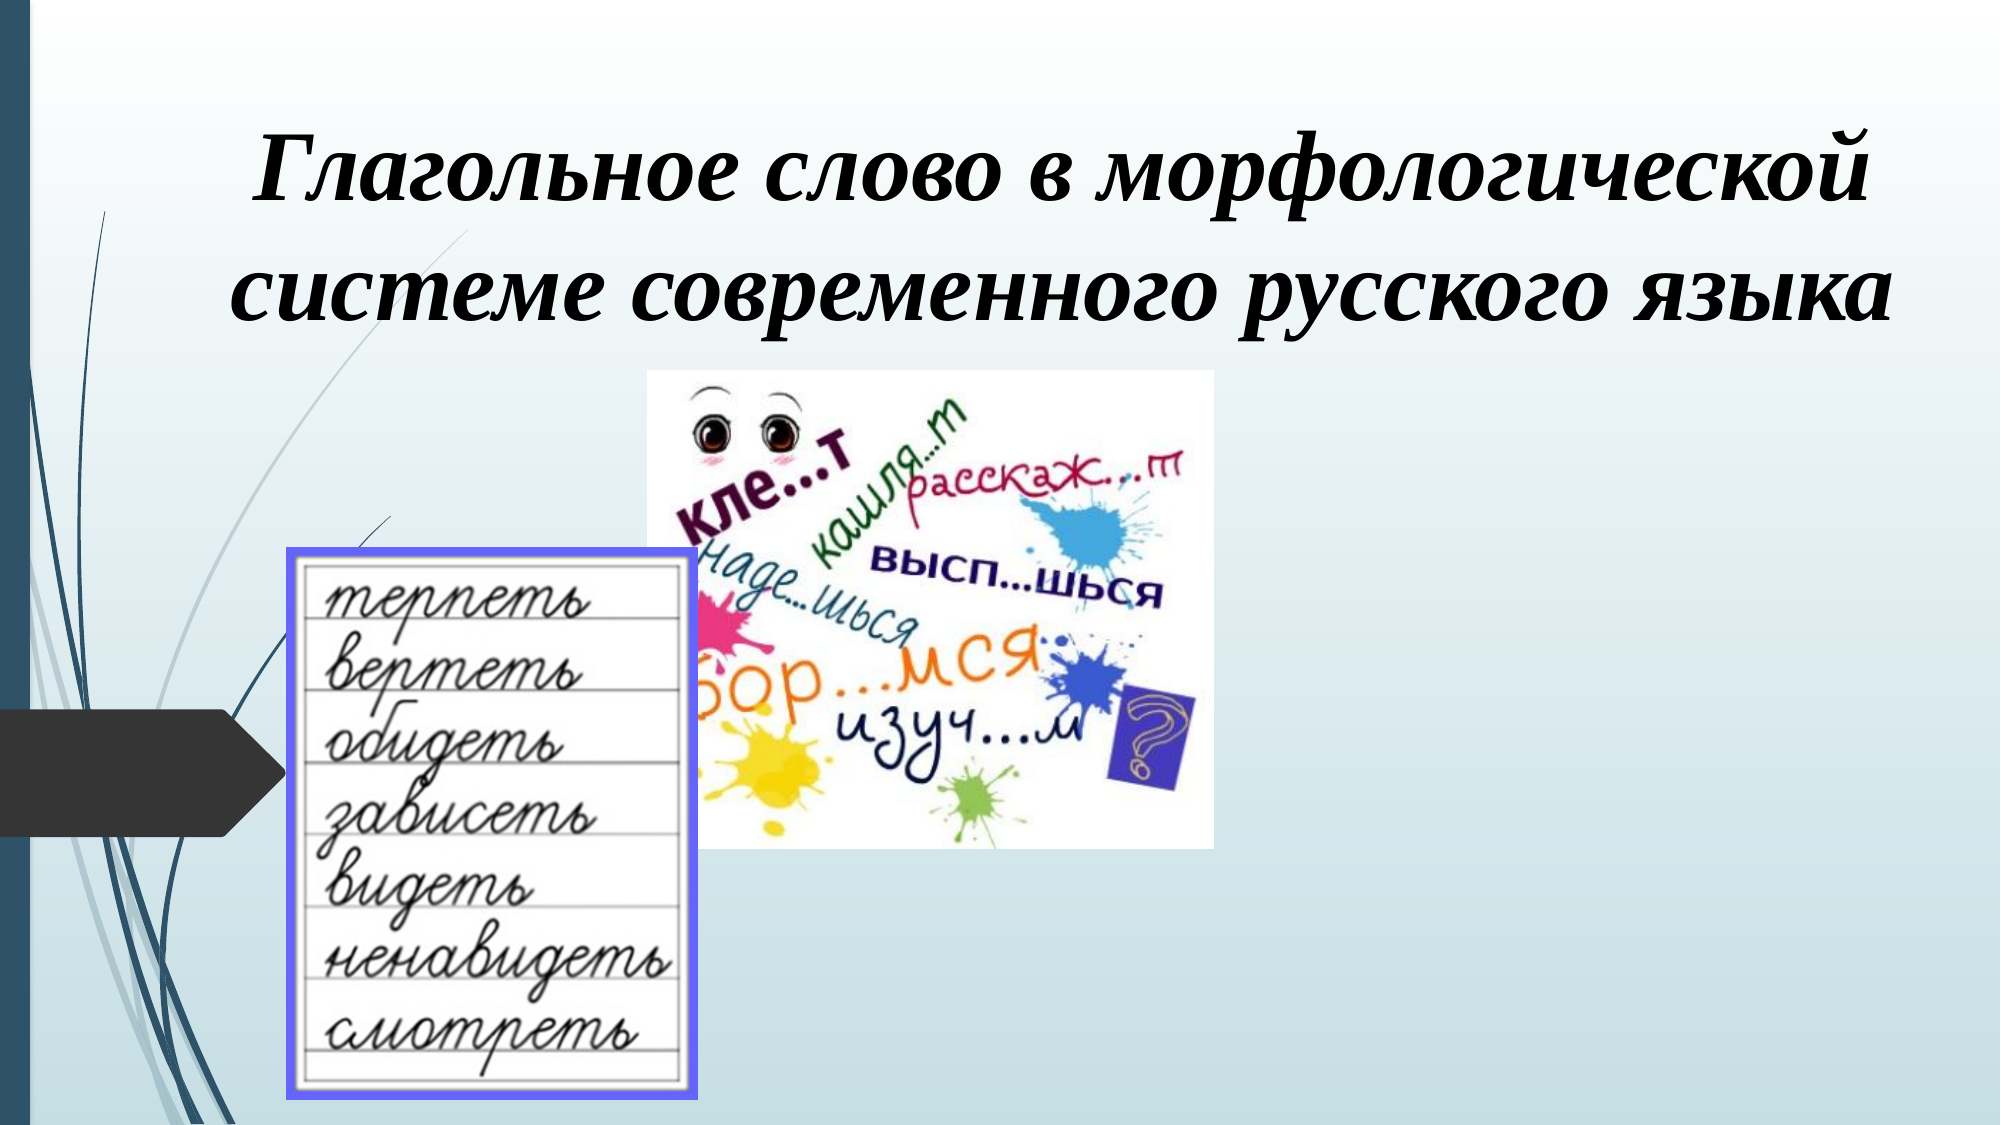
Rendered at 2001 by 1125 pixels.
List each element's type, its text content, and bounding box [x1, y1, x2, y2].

title Глагольное слово в морфологической системе современного русского языка [164, 68, 1963, 348]
picture [285, 370, 1214, 1101]
